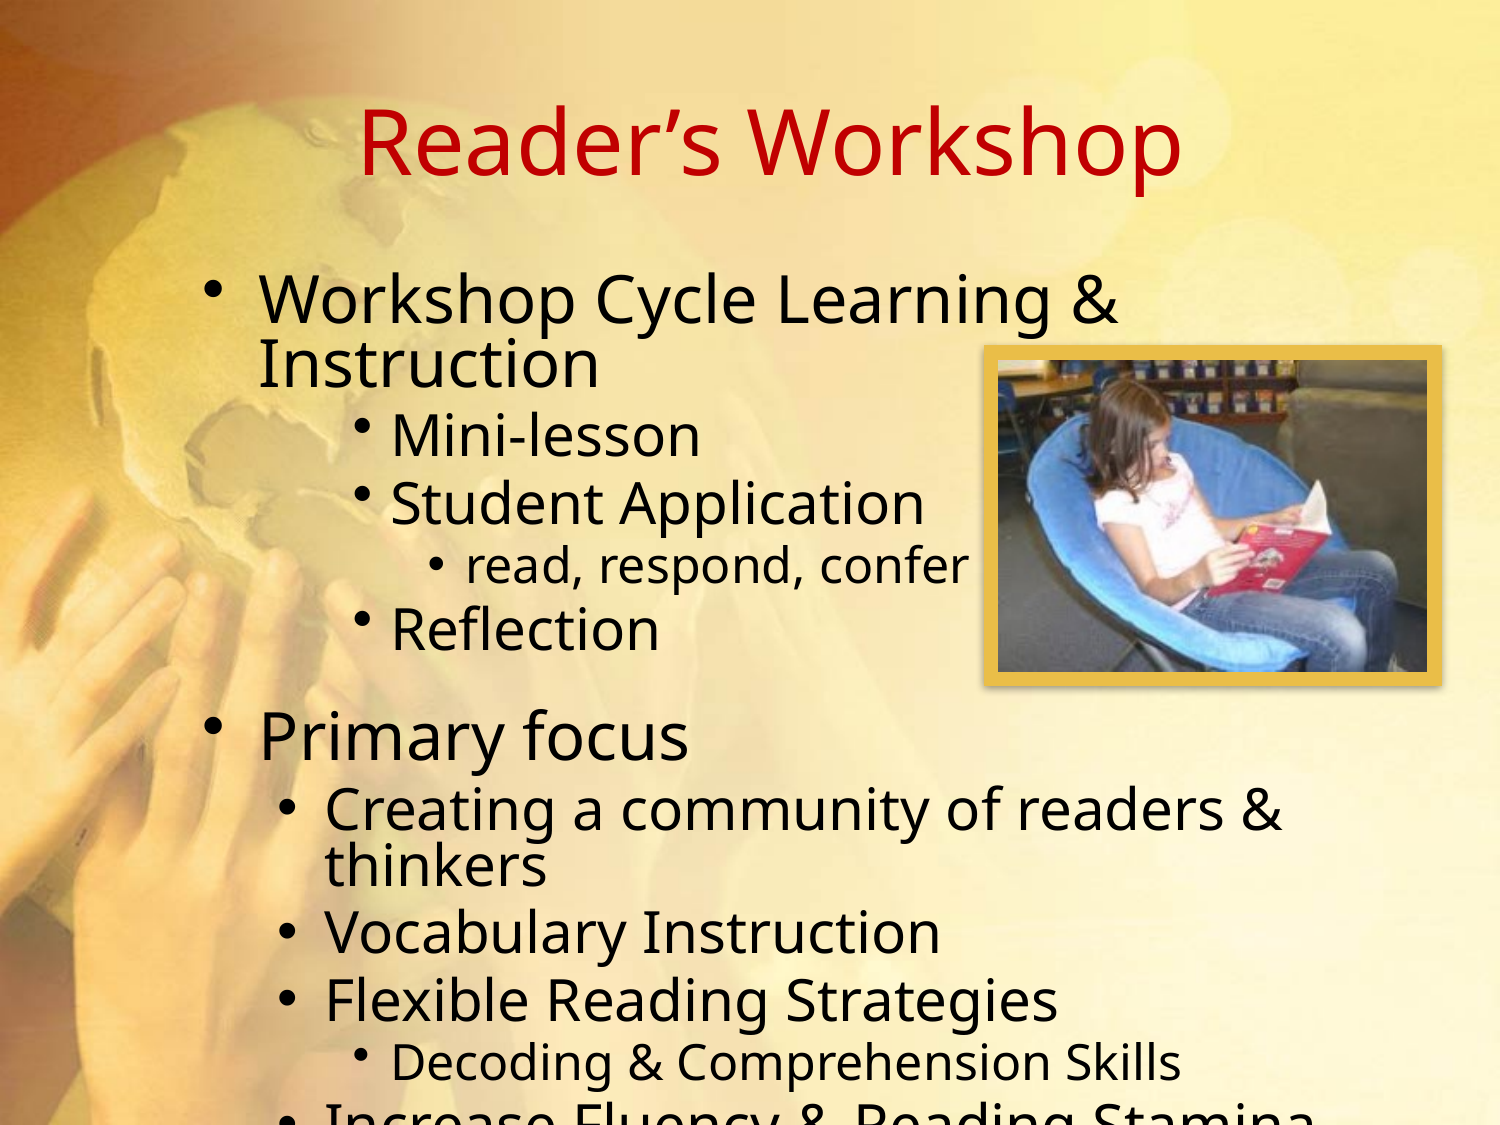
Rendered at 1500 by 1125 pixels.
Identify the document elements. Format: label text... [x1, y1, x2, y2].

picture [0, 0, 1500, 1125]
title Reader’s Workshop [340, 44, 1466, 233]
list Workshop Cycle Learning & Instruction Mini-lesson Student Application read, respond, confer Reflection Primary focus Creating a community of readers & thinkers Vocabulary Instruction Flexible Reading Strategies Decoding & Comprehension Skills Increase Fluency & Reading Stamina [187, 264, 1419, 1086]
